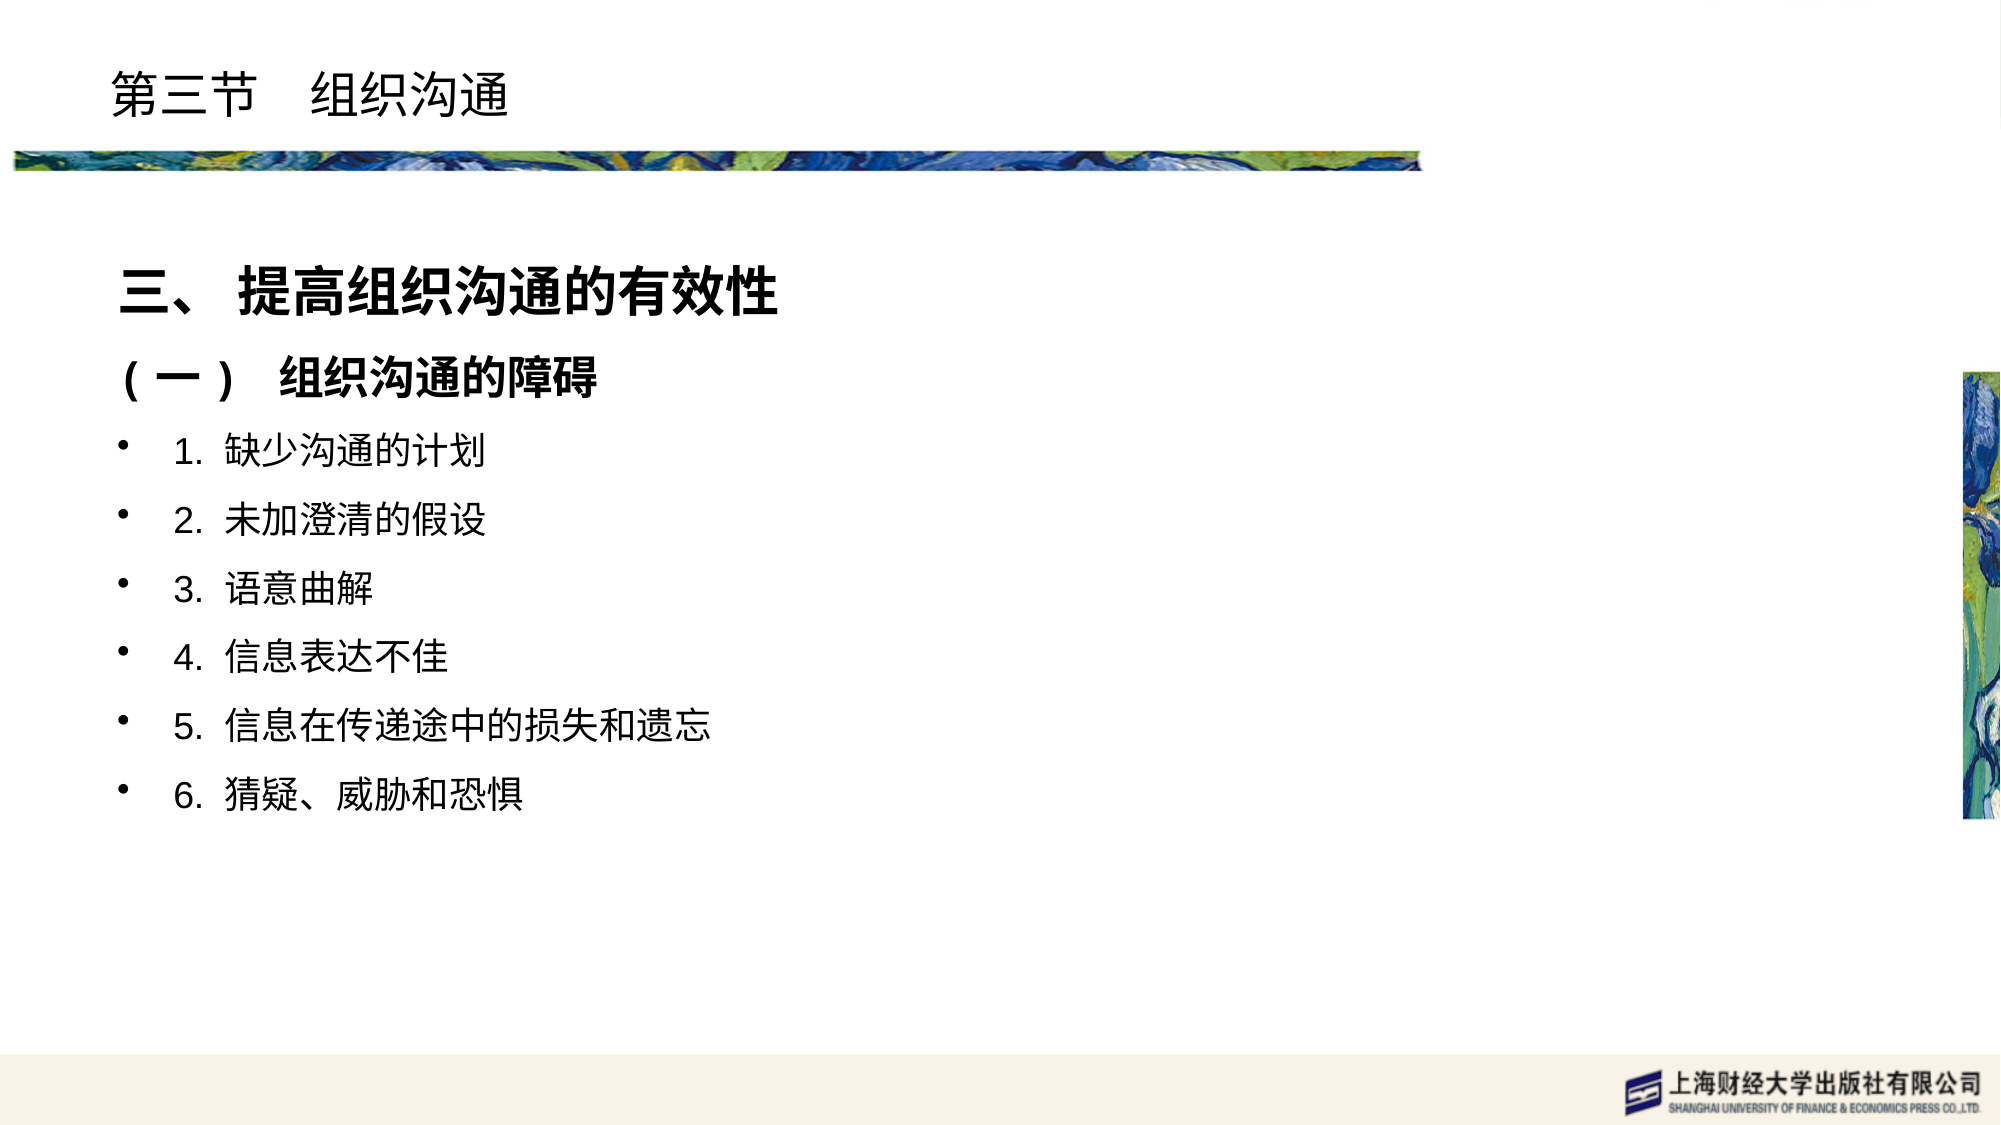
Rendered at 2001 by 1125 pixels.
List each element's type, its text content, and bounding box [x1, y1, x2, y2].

list 三、 提高组织沟通的有效性 (一) 组织沟通的障碍 1. 缺少沟通的计划 2. 未加澄清的假设 3. 语意曲解 4. 信息表达不佳 5. 信息在传递途中的损失和遗忘 6. 猜疑、威胁和恐惧 [102, 233, 1898, 1032]
picture [0, 0, 2001, 1125]
title 第三节 组织沟通 [94, 42, 1451, 146]
